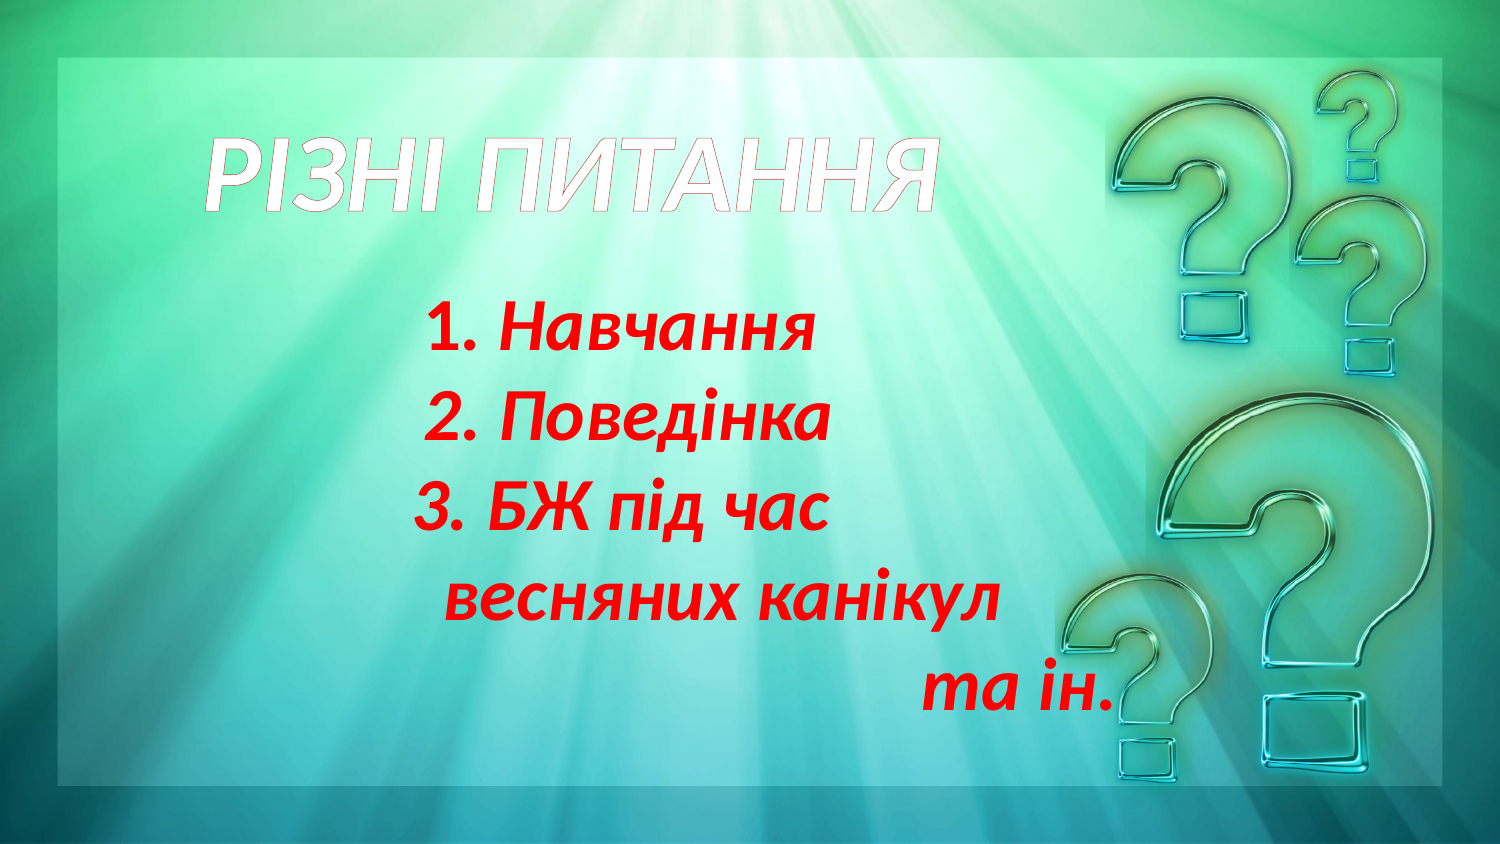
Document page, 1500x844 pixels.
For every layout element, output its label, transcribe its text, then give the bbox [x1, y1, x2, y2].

picture [0, 0, 1500, 844]
text_box 1. Навчання 2. Поведінка 3. БЖ під час весняних канікул та ін. [0, 268, 1317, 734]
text_box РІЗНІ ПИТАННЯ [186, 91, 956, 242]
